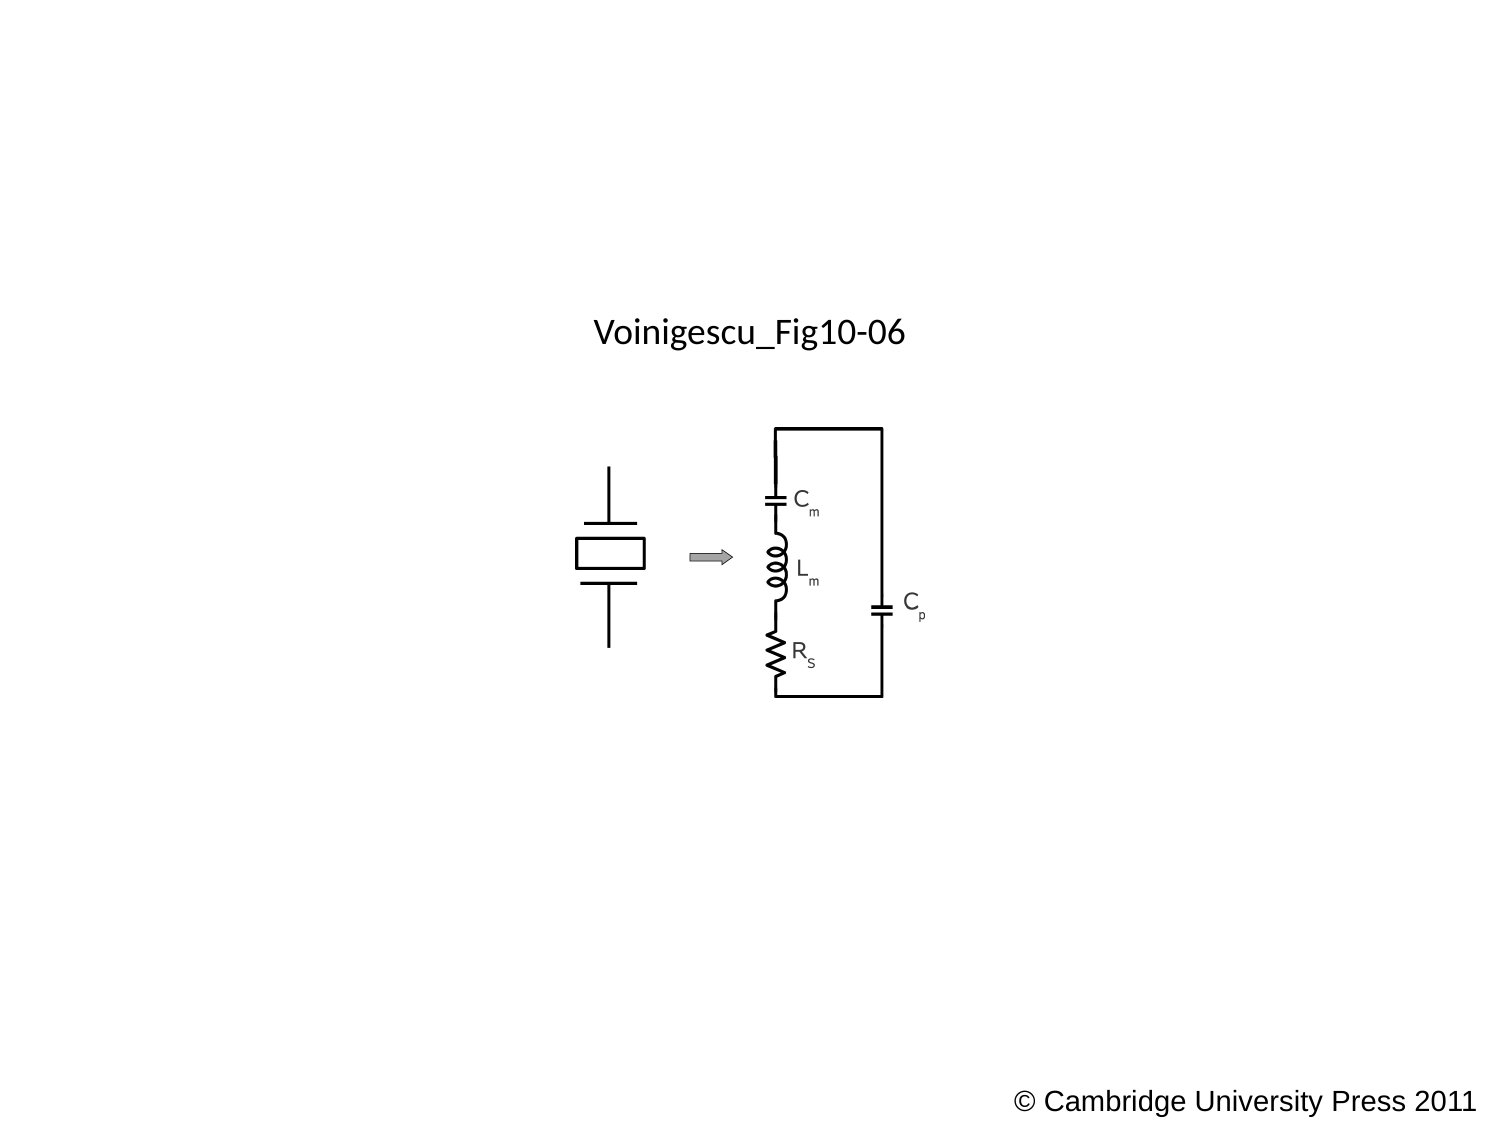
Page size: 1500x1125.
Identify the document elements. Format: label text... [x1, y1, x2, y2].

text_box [574, 299, 925, 698]
text_box © Cambridge University Press 2011 [907, 1074, 1493, 1125]
